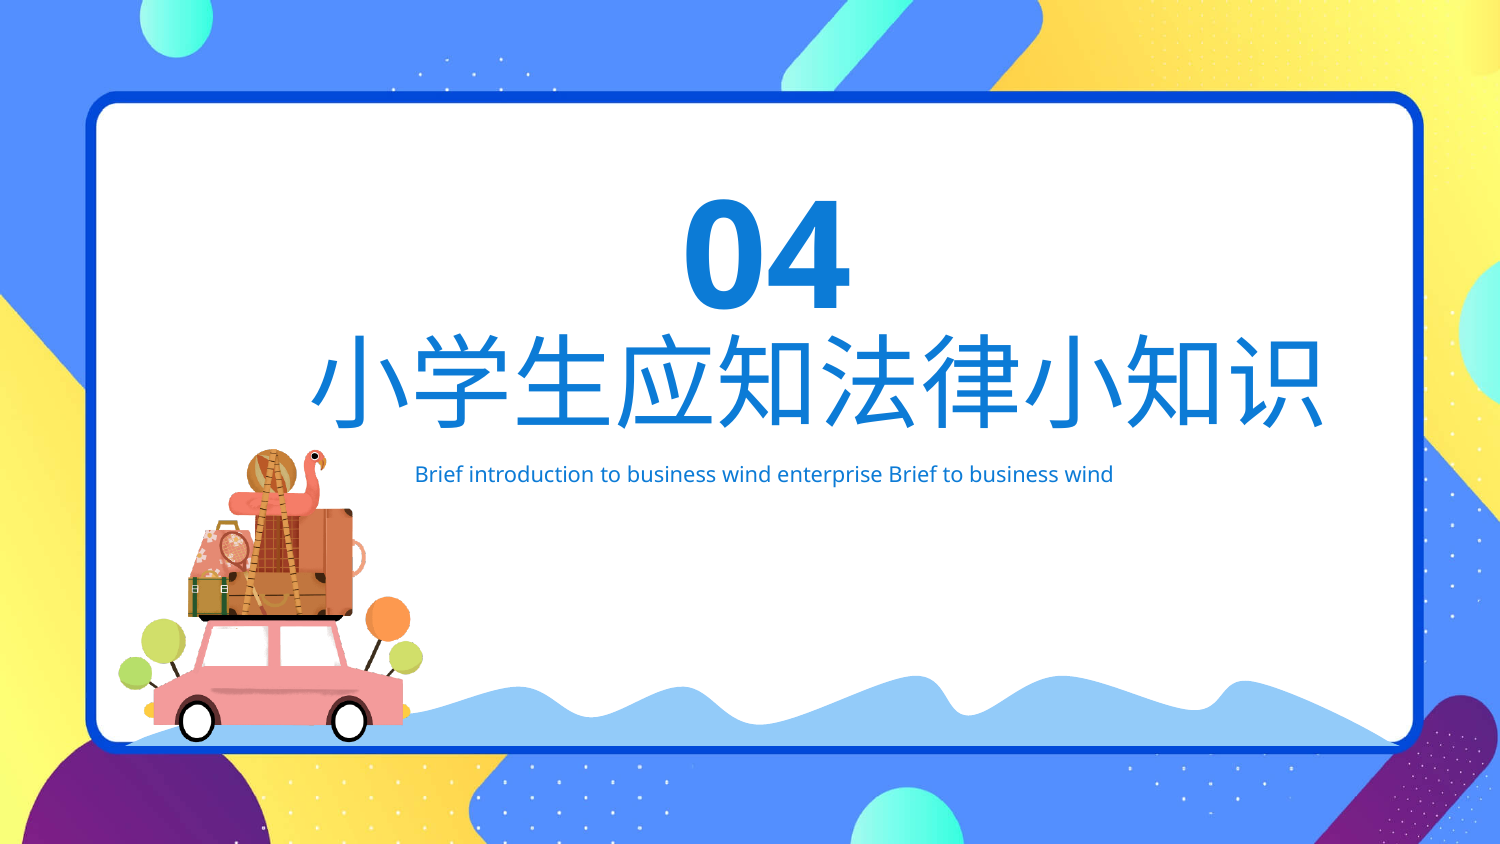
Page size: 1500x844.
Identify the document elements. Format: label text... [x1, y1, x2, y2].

text_box 04 [666, 151, 868, 311]
text_box [433, 674, 1401, 748]
picture [0, 0, 1500, 844]
text_box Brief introduction to business wind enterprise Brief to business wind [433, 453, 1151, 495]
text_box 小学生应知法律小知识 [293, 311, 1343, 449]
